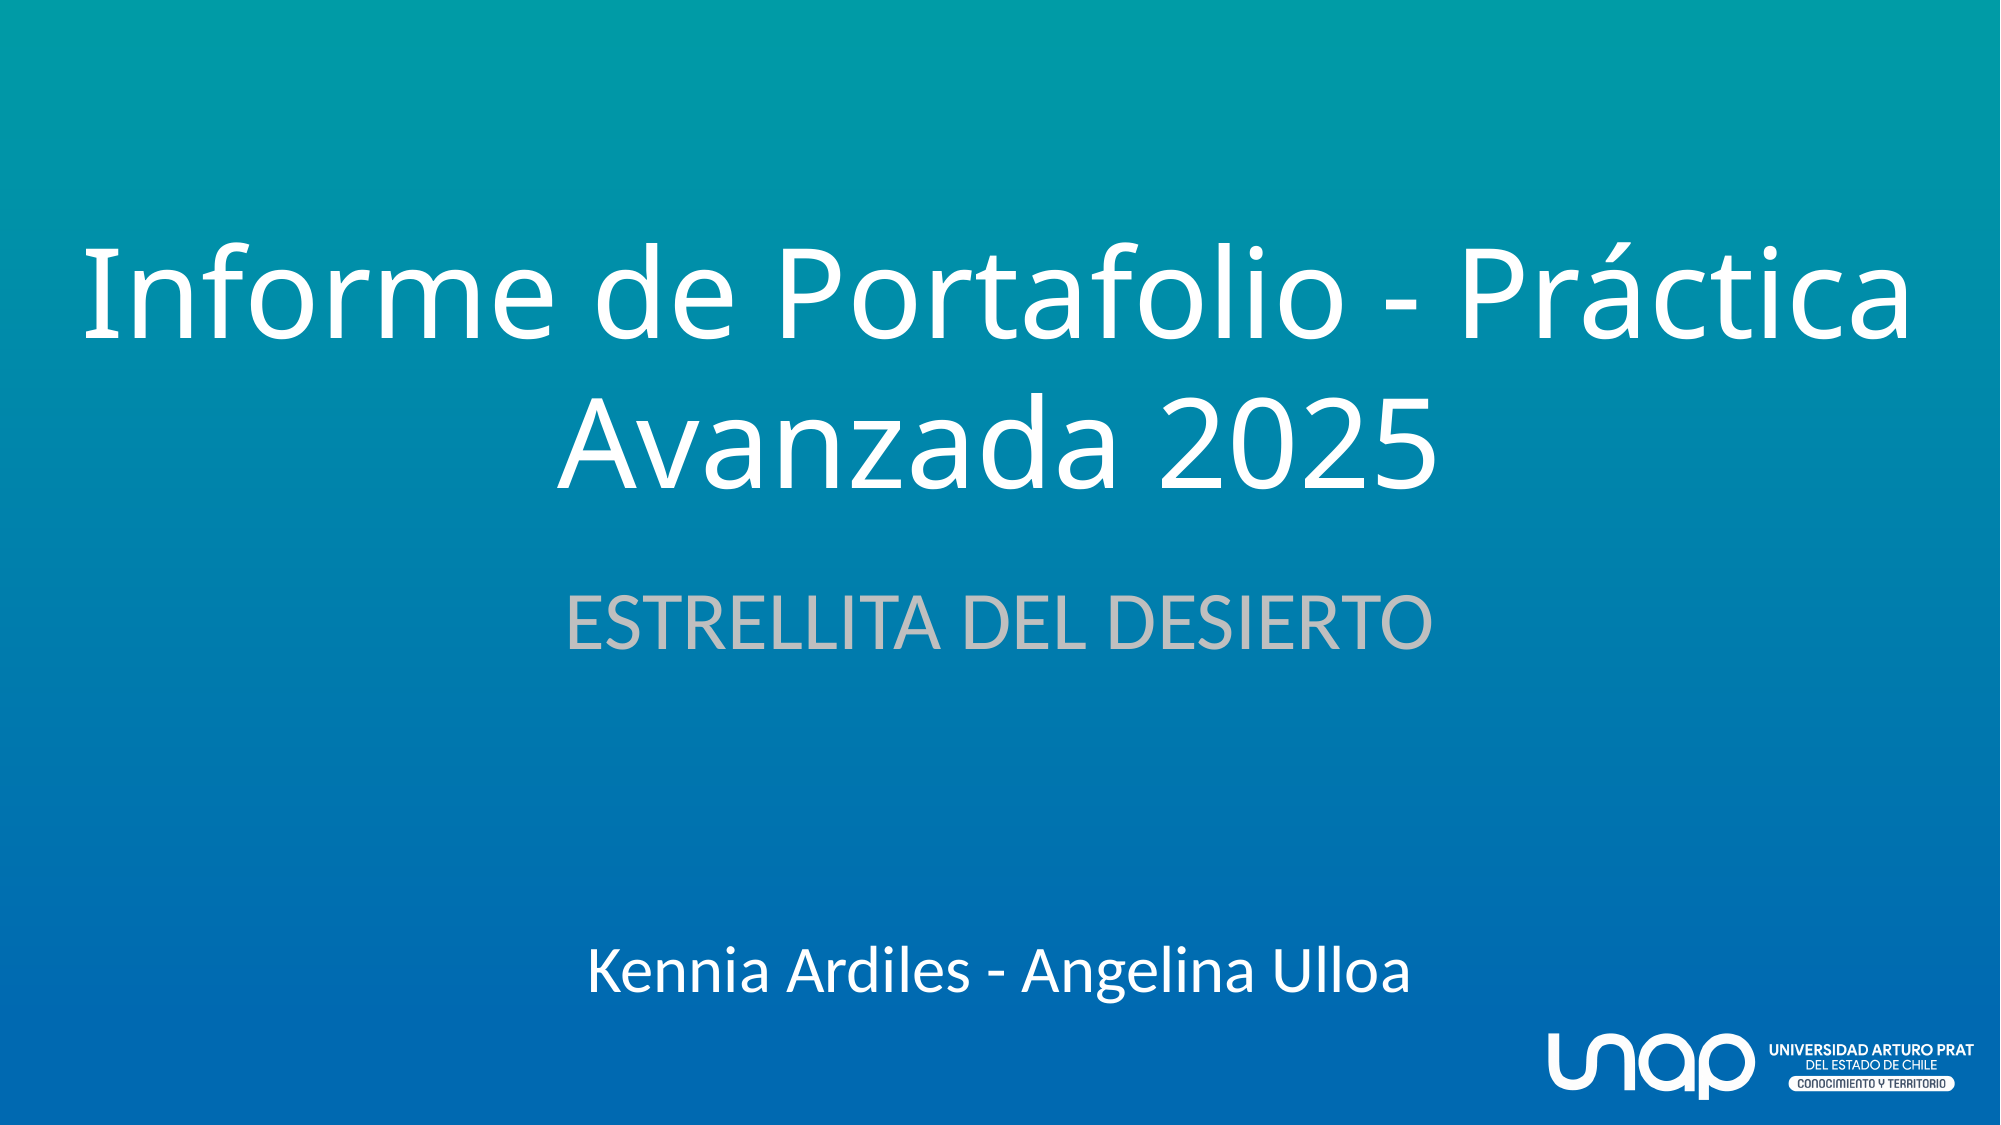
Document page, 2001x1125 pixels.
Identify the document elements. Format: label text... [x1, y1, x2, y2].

picture [1539, 1025, 1983, 1108]
text_box Kennia Ardiles - Angelina Ulloa [0, 918, 2000, 1014]
text_box Informe de Portafolio - Práctica Avanzada 2025 [0, 206, 2000, 521]
text_box ESTRELLITA DEL DESIERTO [0, 559, 2000, 674]
